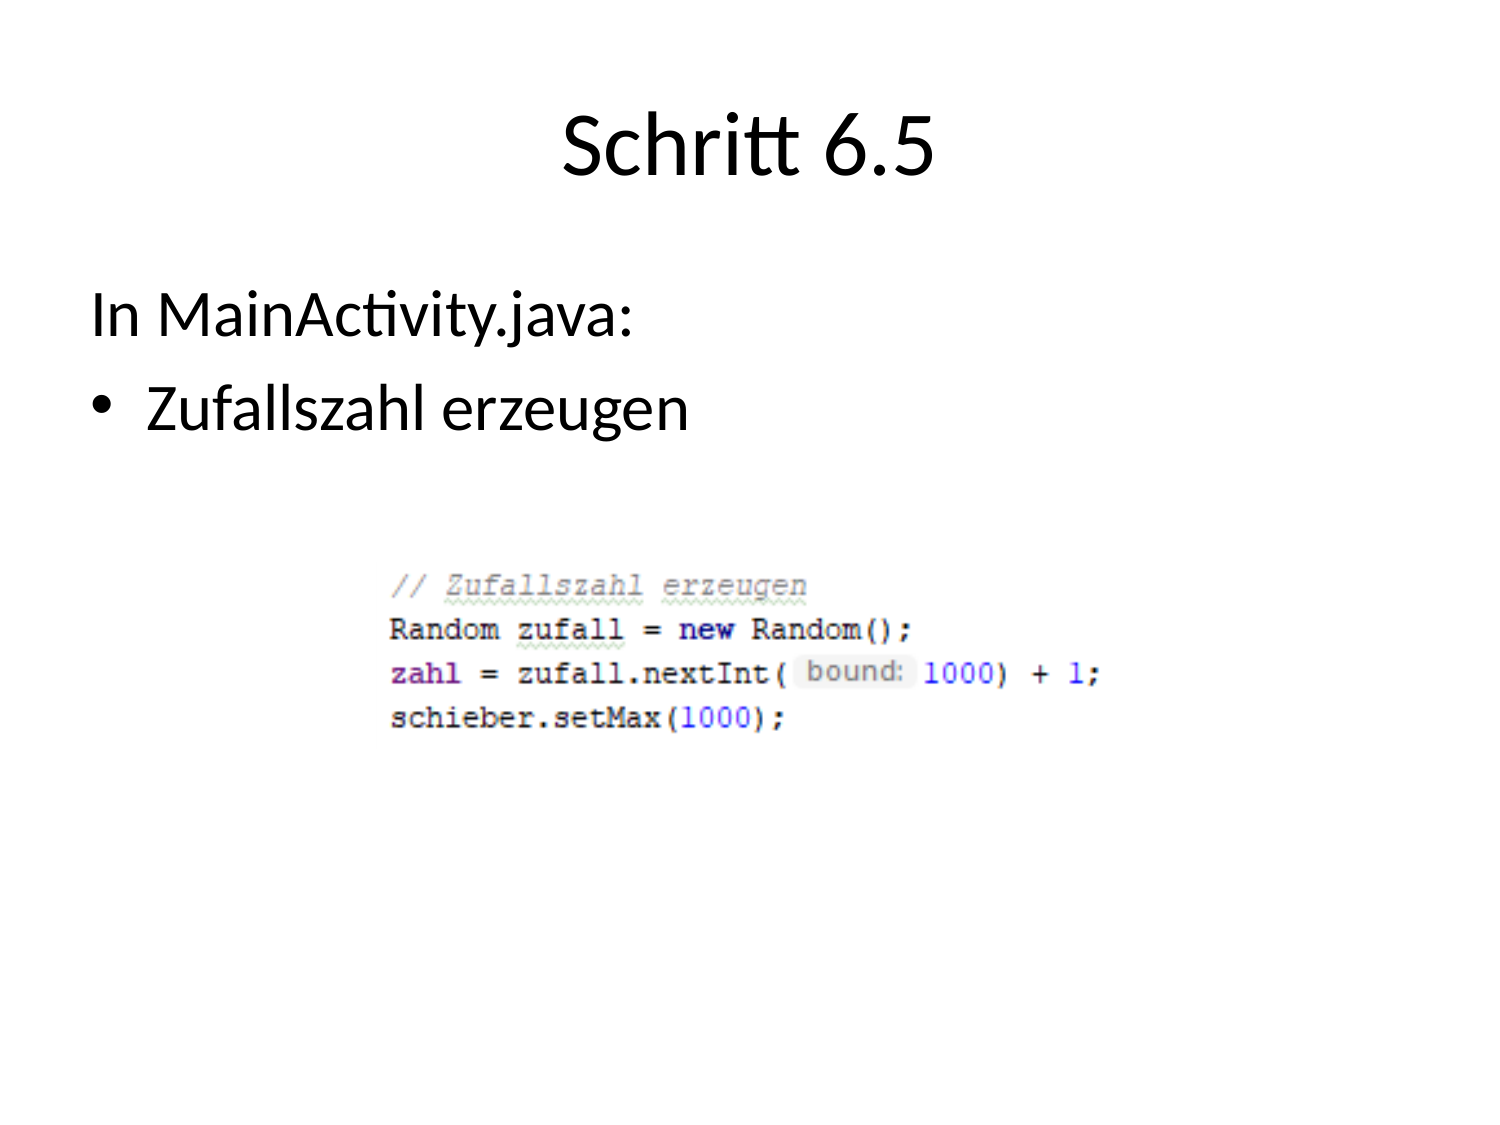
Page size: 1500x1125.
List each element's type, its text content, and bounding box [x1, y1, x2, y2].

picture [374, 562, 1126, 749]
title Schritt 6.5 [75, 45, 1425, 233]
list In MainActivity.java: Zufallszahl erzeugen [75, 262, 1425, 1005]
